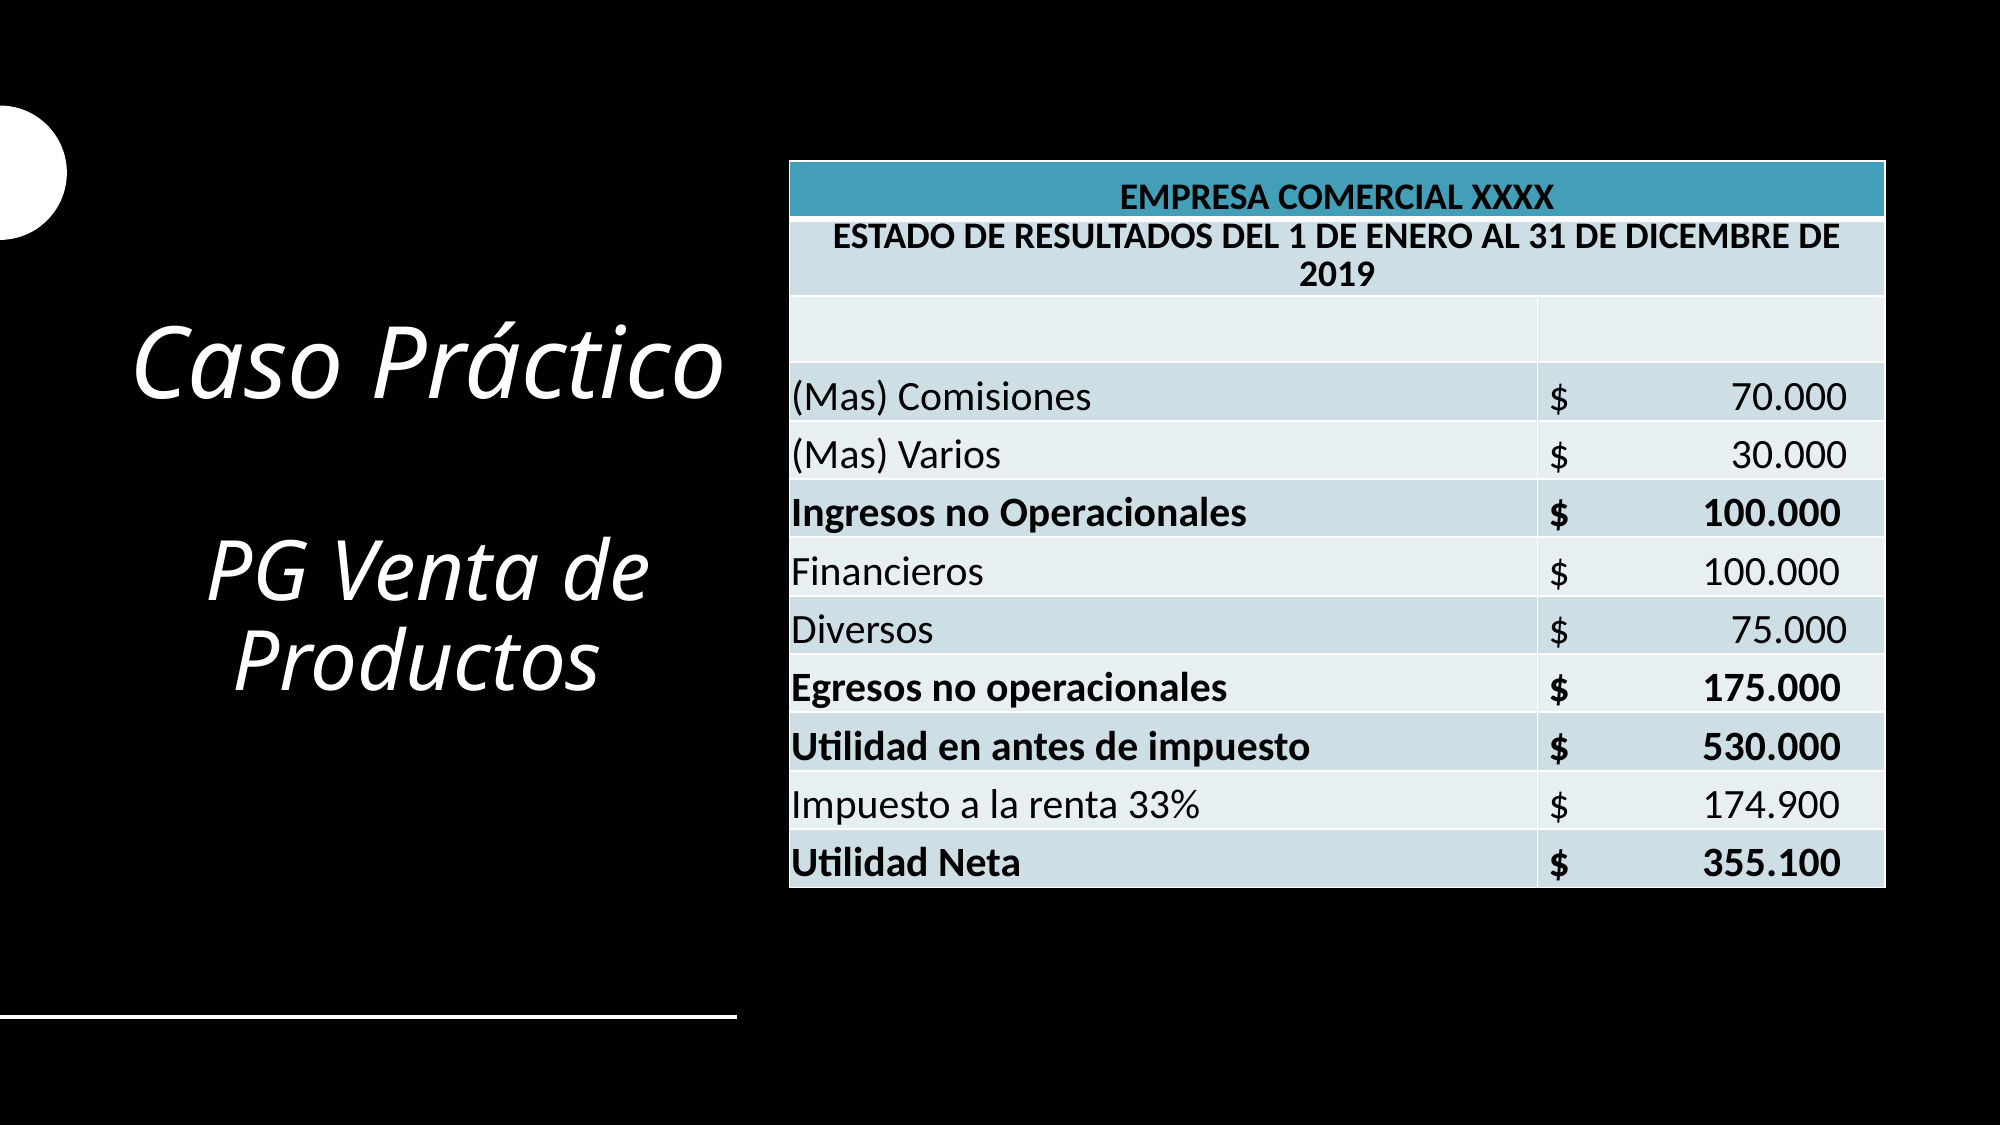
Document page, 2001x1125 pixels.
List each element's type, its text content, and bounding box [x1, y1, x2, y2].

table_cell Utilidad Neta [790, 830, 1537, 887]
table_cell ESTADO DE RESULTADOS DEL 1 DE ENERO AL 31 DE DICEMBRE DE 2019 [790, 222, 1884, 295]
table_cell Utilidad en antes de impuesto [790, 713, 1537, 770]
text_box [0, 105, 67, 240]
table_cell (Mas) Varios [790, 422, 1537, 478]
table_cell $ 530.000 [1538, 713, 1884, 770]
table_cell $ 355.100 [1538, 830, 1884, 887]
table_cell $ 100.000 [1538, 480, 1884, 536]
table_cell Diversos [790, 597, 1537, 653]
table_cell Egresos no operacionales [790, 655, 1537, 711]
table_cell $ 174.900 [1538, 772, 1884, 828]
table_cell $ 30.000 [1538, 422, 1884, 478]
table_cell $ 100.000 [1538, 538, 1884, 595]
table_cell $ 75.000 [1538, 597, 1884, 653]
table_cell (Mas) Comisiones [790, 363, 1537, 420]
table_header EMPRESA COMERCIAL XXXX [790, 162, 1884, 216]
table_cell Ingresos no Operacionales [790, 480, 1537, 536]
table_cell $ 175.000 [1538, 655, 1884, 711]
table_cell [1538, 297, 1884, 361]
text_box [0, 0, 2000, 1125]
table_cell [790, 297, 1537, 361]
table_cell Impuesto a la renta 33% [790, 772, 1537, 828]
title Caso Práctico PG Venta de Productos [105, 105, 751, 916]
table_cell Financieros [790, 538, 1537, 595]
table_cell $ 70.000 [1538, 363, 1884, 420]
